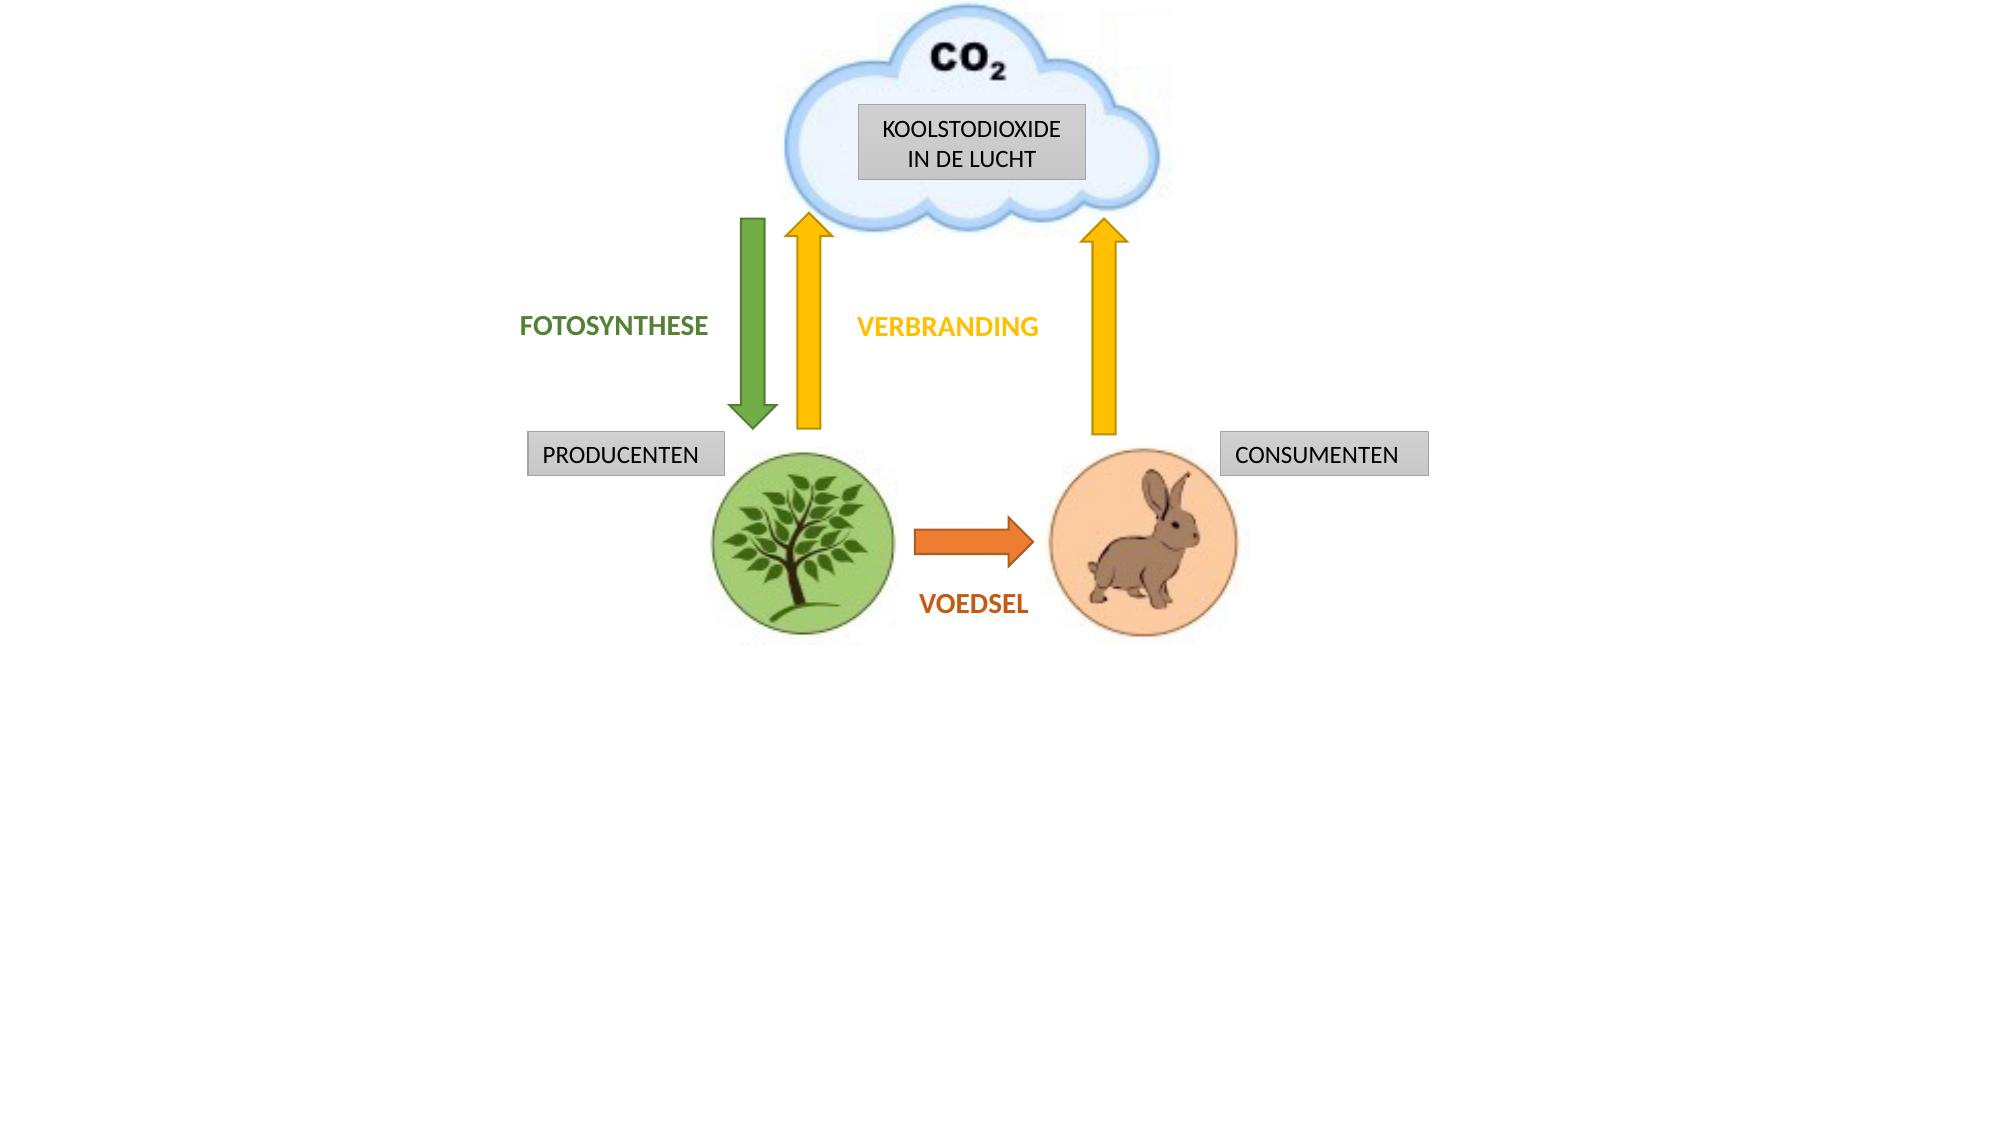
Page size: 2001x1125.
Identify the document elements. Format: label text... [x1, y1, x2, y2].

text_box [504, 218, 777, 429]
text_box [1078, 237, 1130, 436]
text_box CONSUMENTEN [1220, 431, 1429, 476]
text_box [903, 517, 1045, 628]
picture [776, 0, 1172, 237]
picture [707, 447, 902, 645]
picture [1039, 445, 1254, 648]
text_box PRODUCENTEN [527, 431, 725, 476]
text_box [785, 212, 1056, 429]
